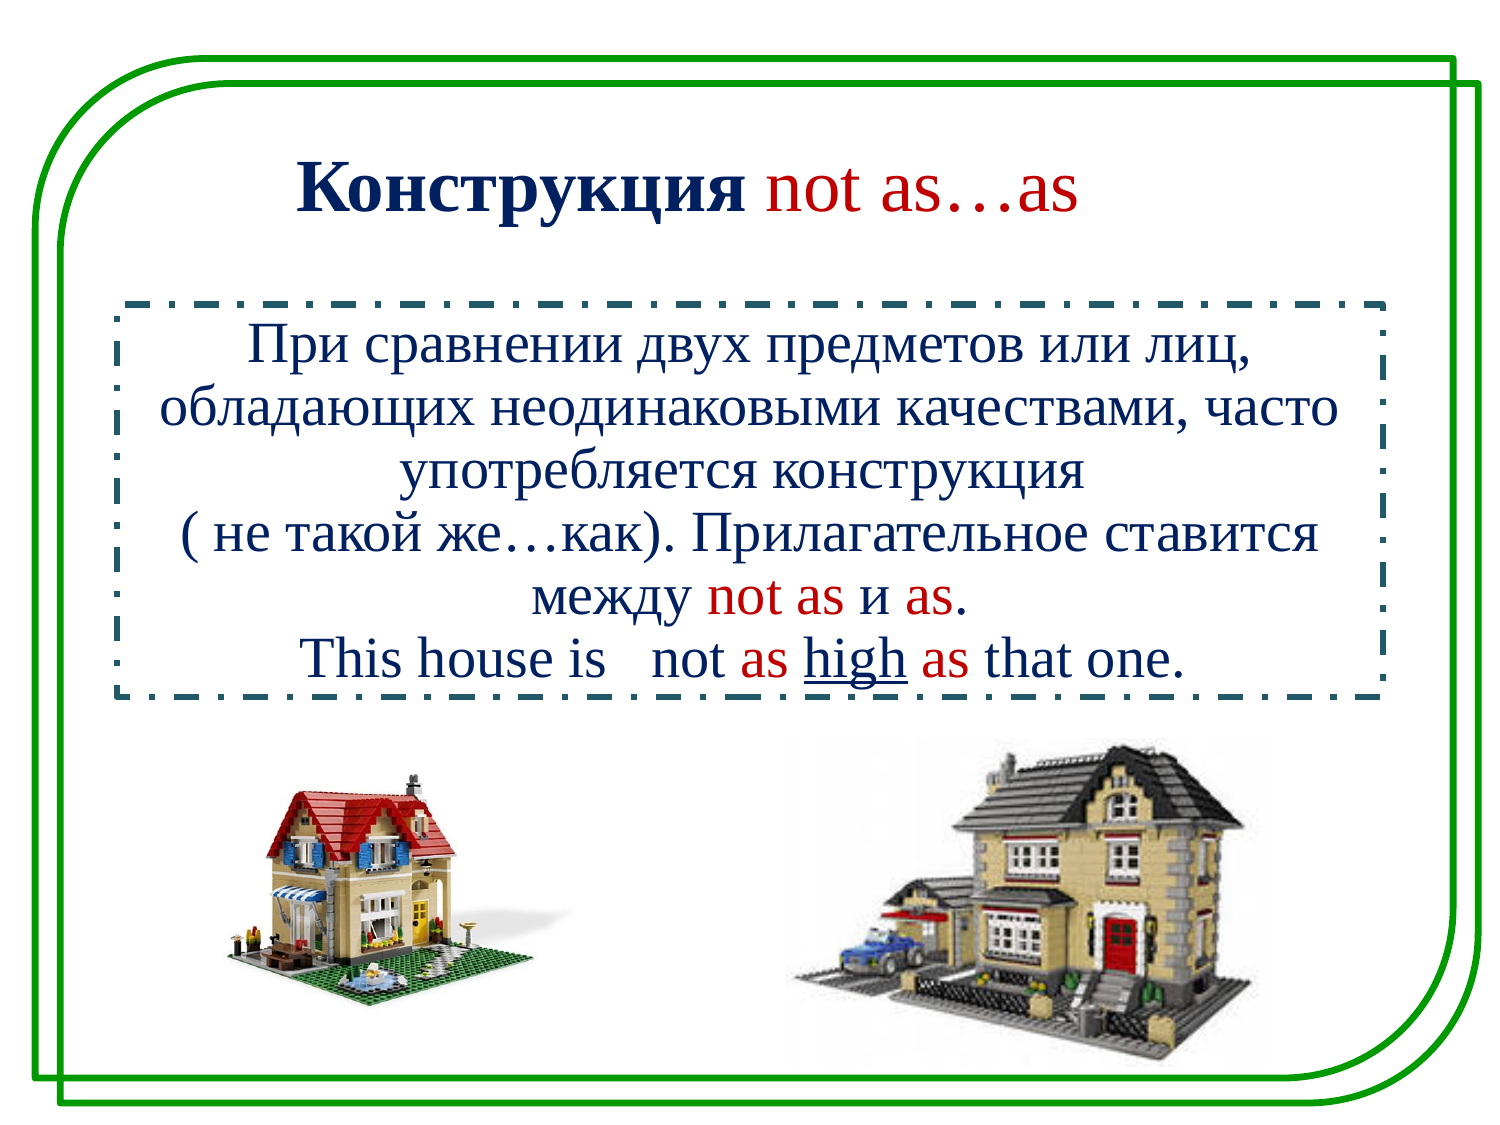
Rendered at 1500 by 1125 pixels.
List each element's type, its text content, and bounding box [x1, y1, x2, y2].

text_box При сравнении двух предметов или лиц, обладающих неодинаковыми качествами, часто употребляется конструкция ( не такой же…как). Прилагательное ставится между not as и as. This house is not as high as that one. [117, 304, 1383, 698]
text_box [58, 81, 1481, 1106]
picture [784, 737, 1270, 1067]
picture [175, 761, 587, 1040]
text_box [33, 56, 1456, 1081]
text_box Конструкция not as…as [281, 128, 1172, 234]
